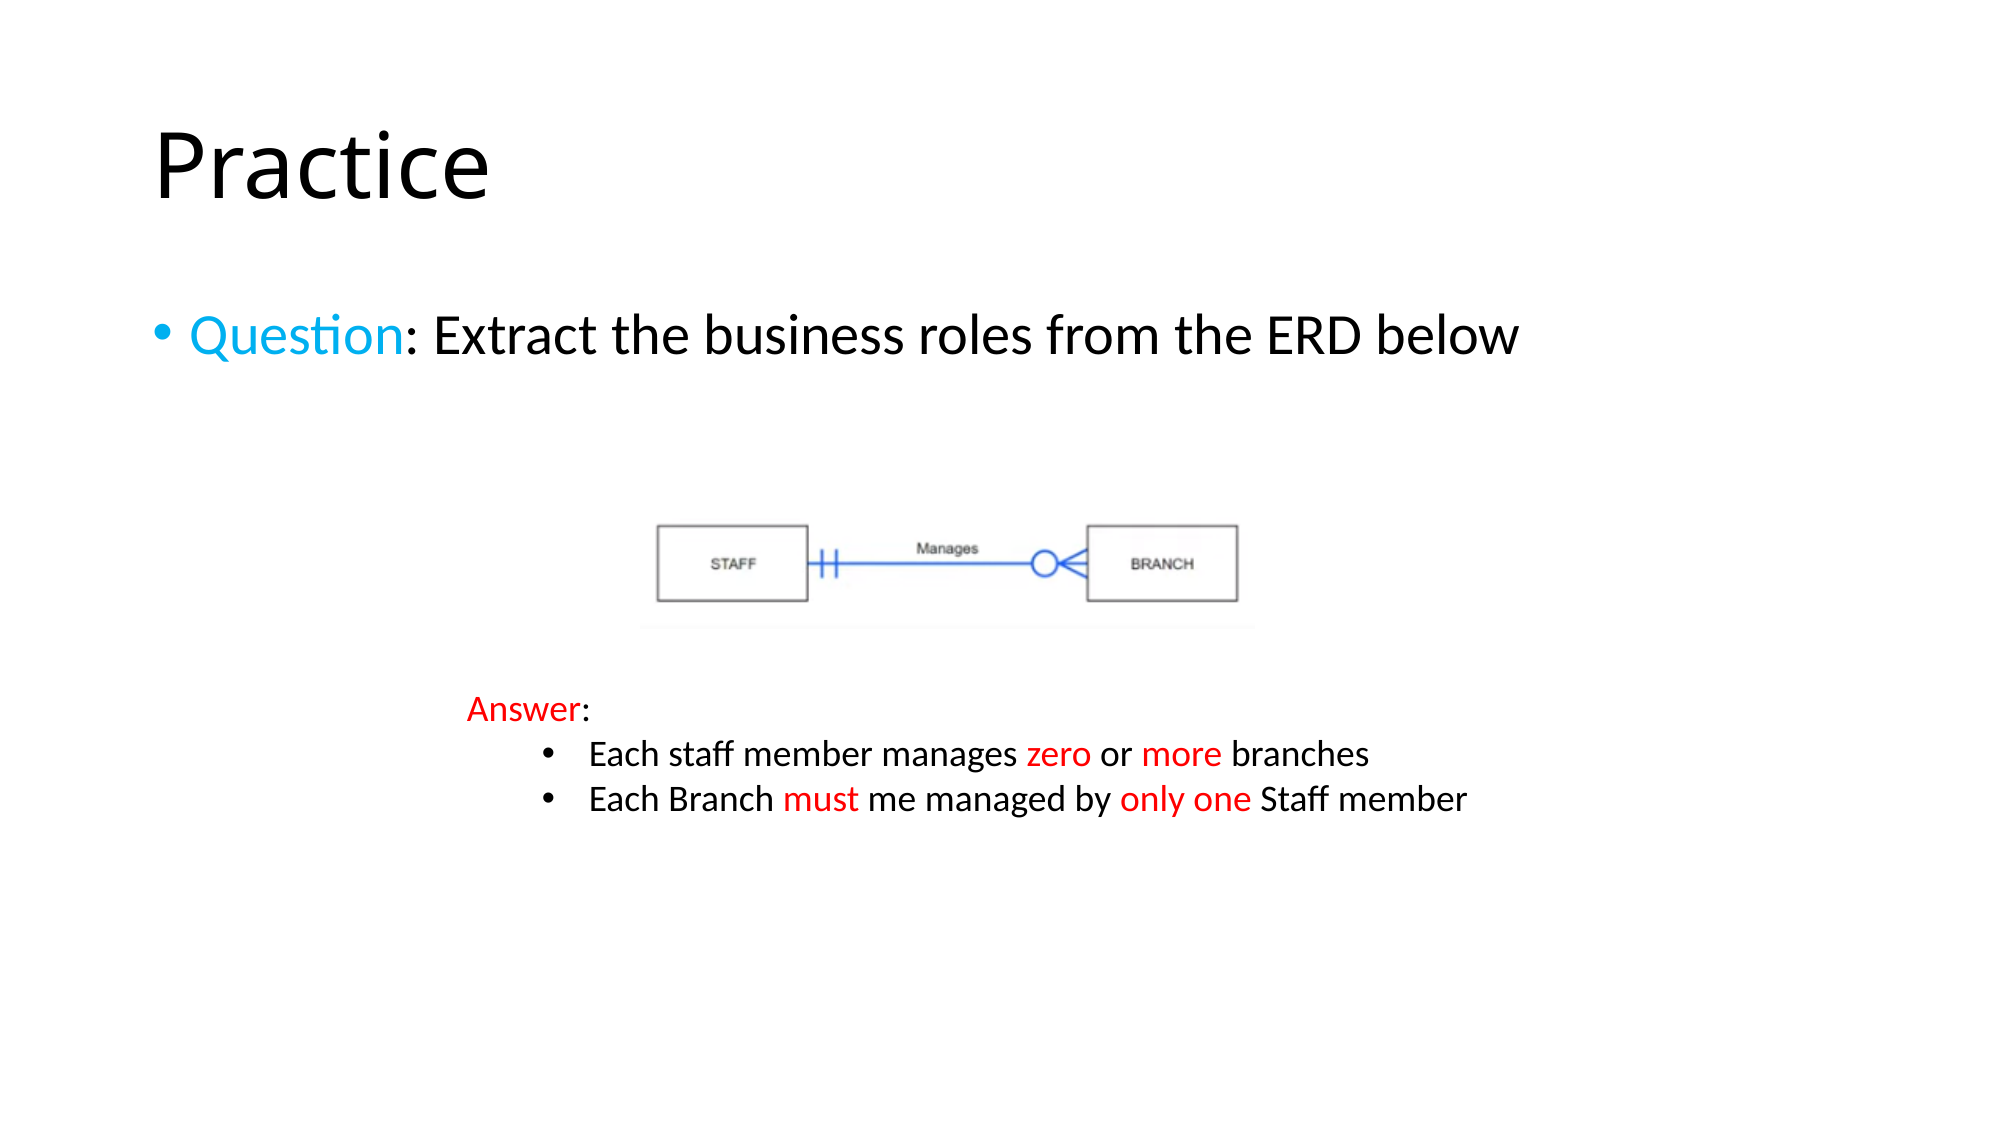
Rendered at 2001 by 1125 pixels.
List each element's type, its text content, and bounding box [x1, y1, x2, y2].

list Question: Extract the business roles from the ERD below [137, 296, 1863, 1011]
title Practice [137, 59, 1863, 278]
picture [640, 496, 1255, 629]
text_box Answer: Each staff member manages zero or more branches Each Branch must me managed by only one Staff member [452, 677, 1526, 827]
